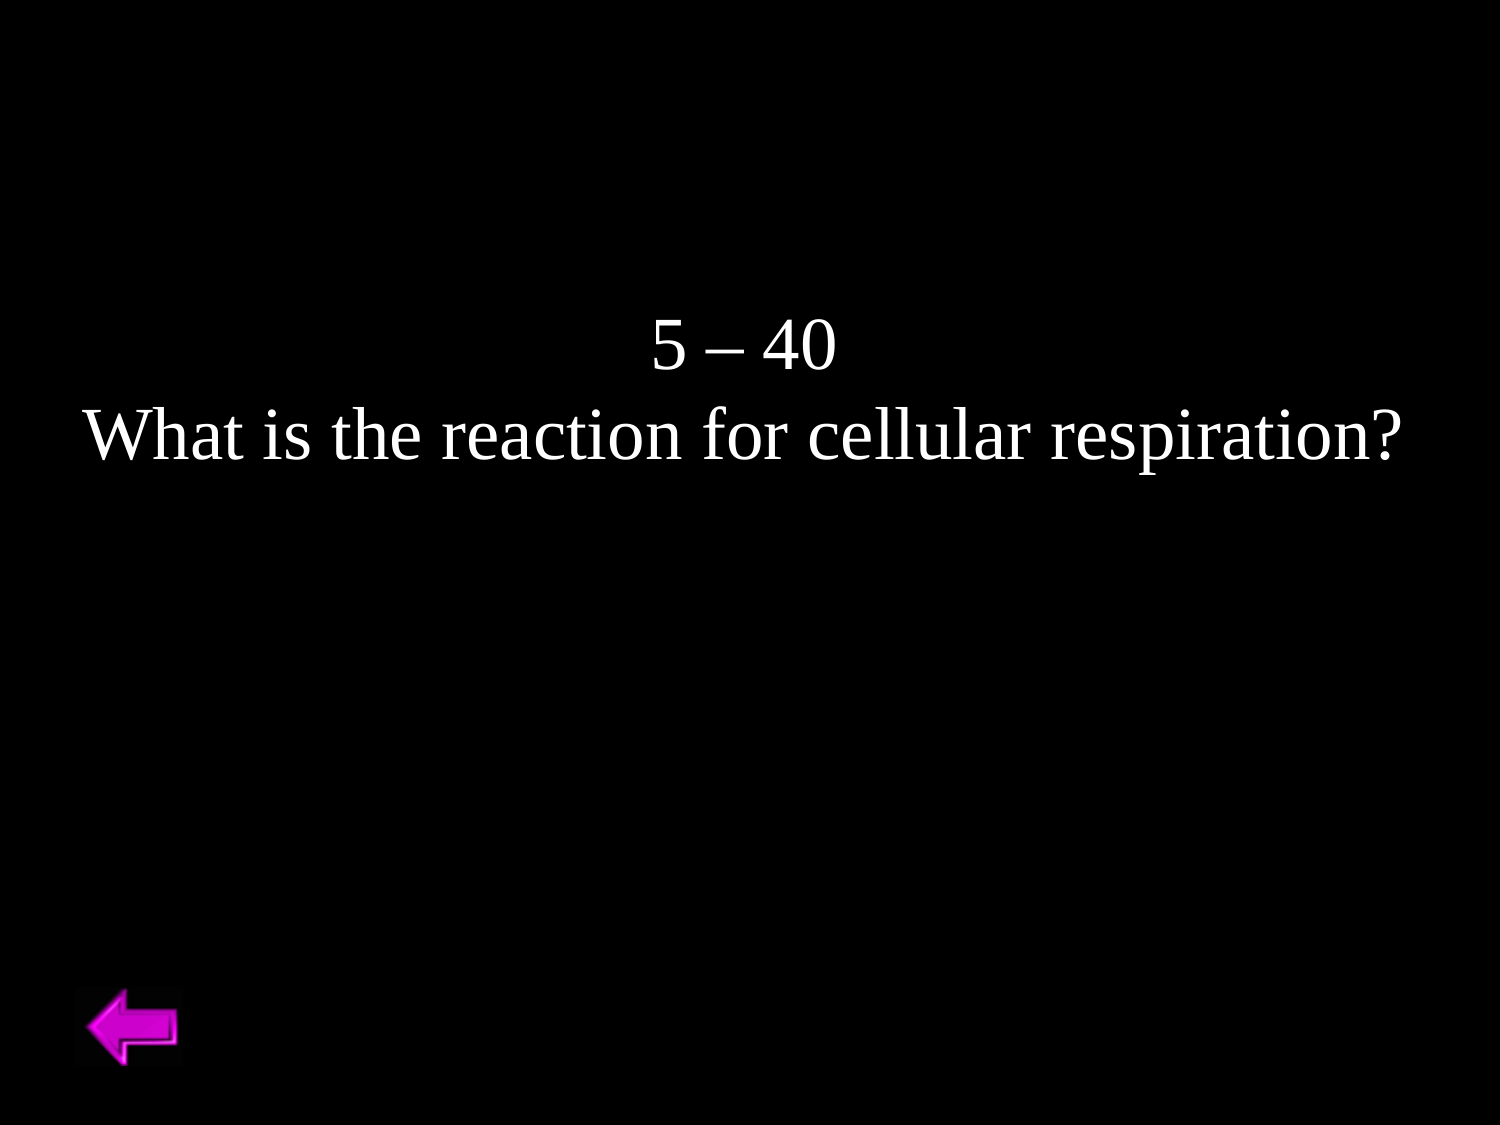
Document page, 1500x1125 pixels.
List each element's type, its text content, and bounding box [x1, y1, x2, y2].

picture [74, 987, 183, 1066]
text_box 5 – 40 What is the reaction for cellular respiration? [12, 287, 1475, 483]
